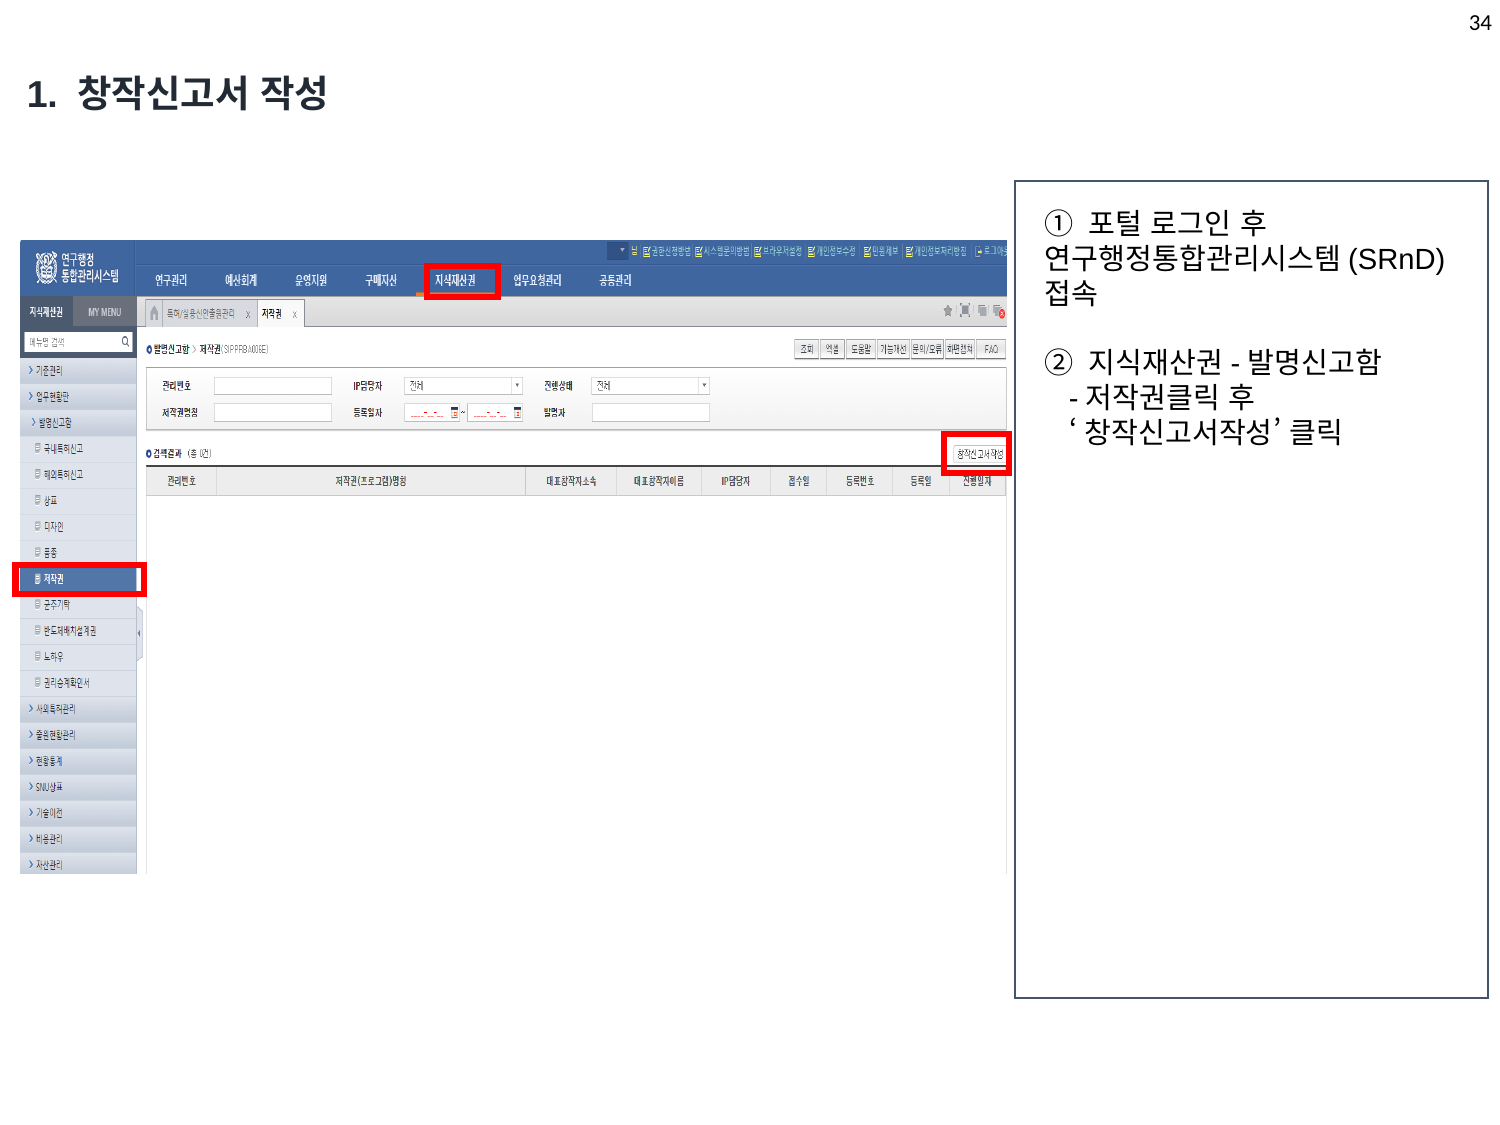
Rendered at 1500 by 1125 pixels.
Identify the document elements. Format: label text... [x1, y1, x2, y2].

text_box [14, 564, 20, 595]
text_box ① 포털 로그인 후 연구행정통합관리시스템(SRnD) 접속 ② 지식재산권-발명신고함 -저작권클릭 후 ‘창작신고서작성’ 클릭 [1029, 197, 1470, 458]
text_box 1 [1014, 180, 1489, 999]
text_box 34 [1453, 0, 1500, 43]
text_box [20, 240, 1007, 874]
text_box 1. 창작신고서 작성 [12, 62, 356, 123]
